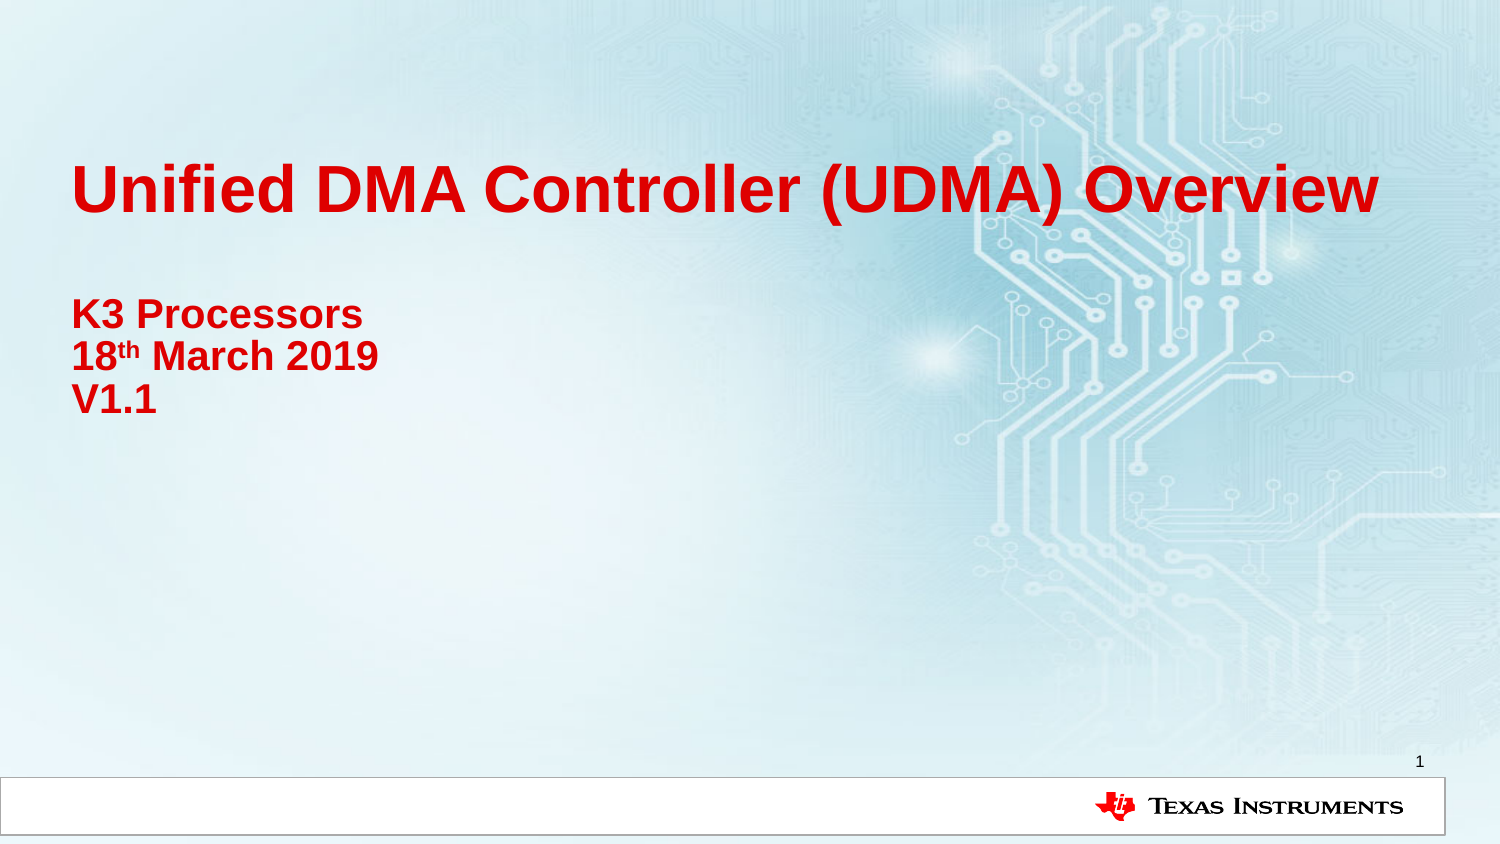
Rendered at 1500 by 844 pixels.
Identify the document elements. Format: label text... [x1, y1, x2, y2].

picture [0, 0, 1500, 844]
title Unified DMA Controller (UDMA) Overview K3 Processors 18th March 2019 V1.1 [56, 138, 1444, 522]
slide_number 1 [1089, 742, 1440, 769]
picture [1095, 792, 1403, 821]
